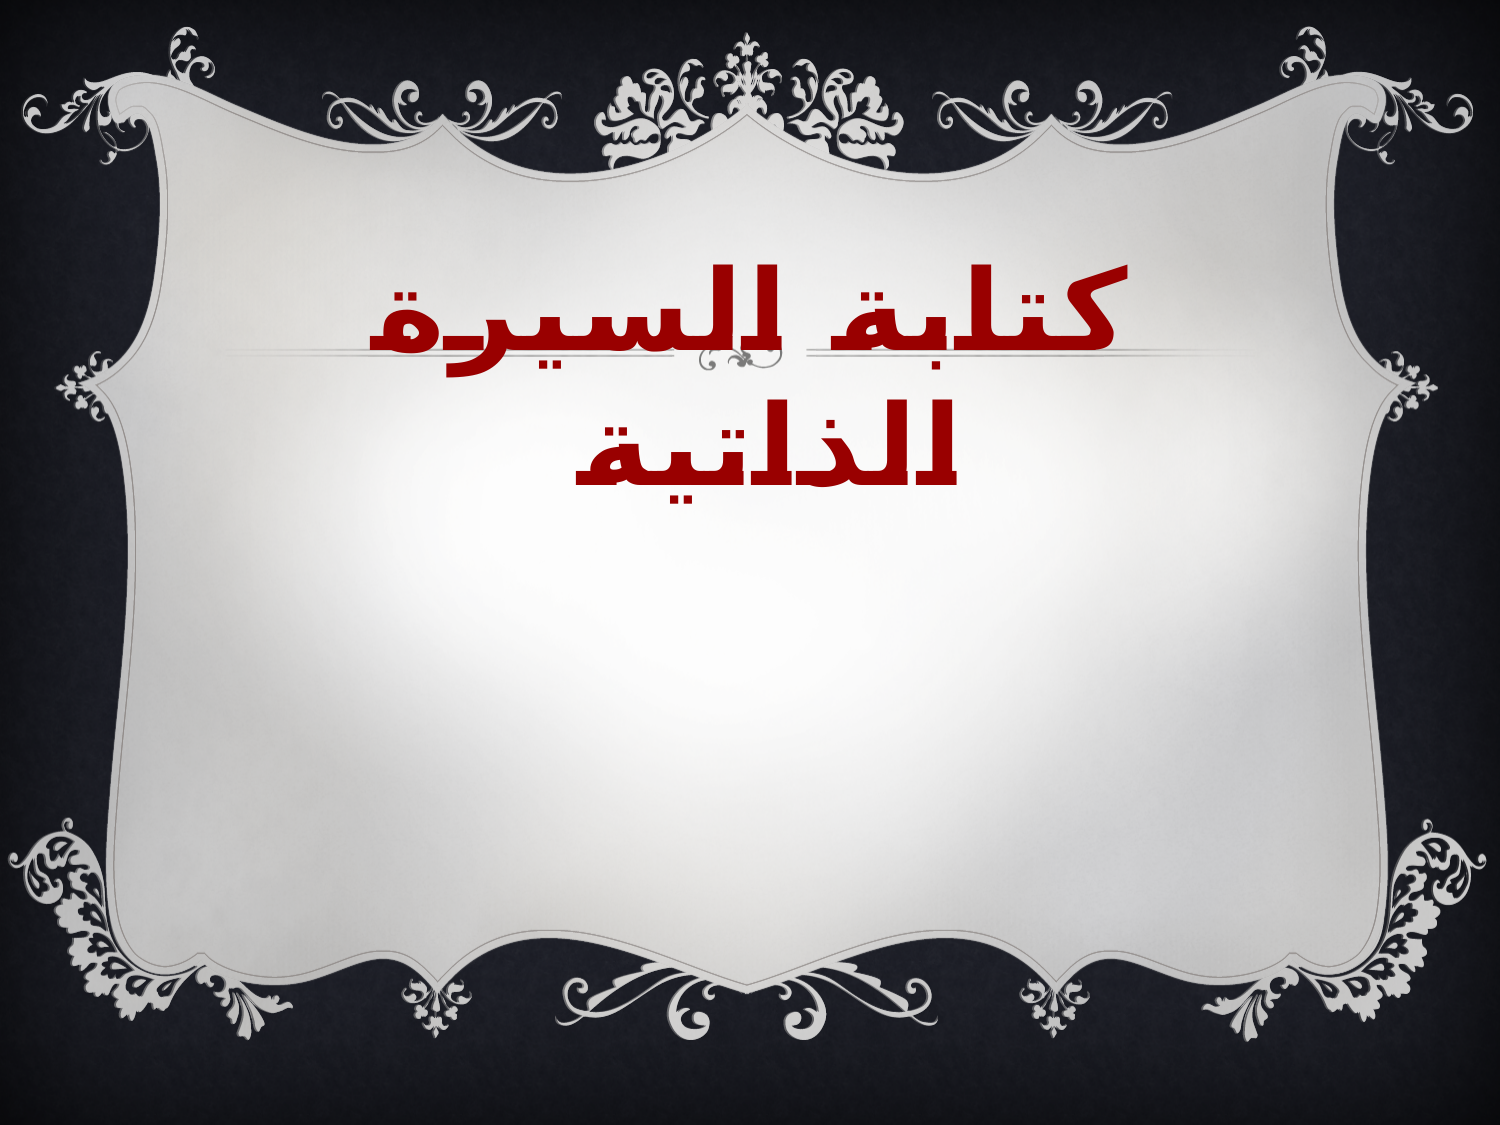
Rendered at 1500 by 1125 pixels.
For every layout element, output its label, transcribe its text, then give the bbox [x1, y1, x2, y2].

picture [0, 419, 1500, 1125]
picture [0, 0, 1500, 265]
title كتابة السيرة الذاتية [225, 212, 1275, 516]
